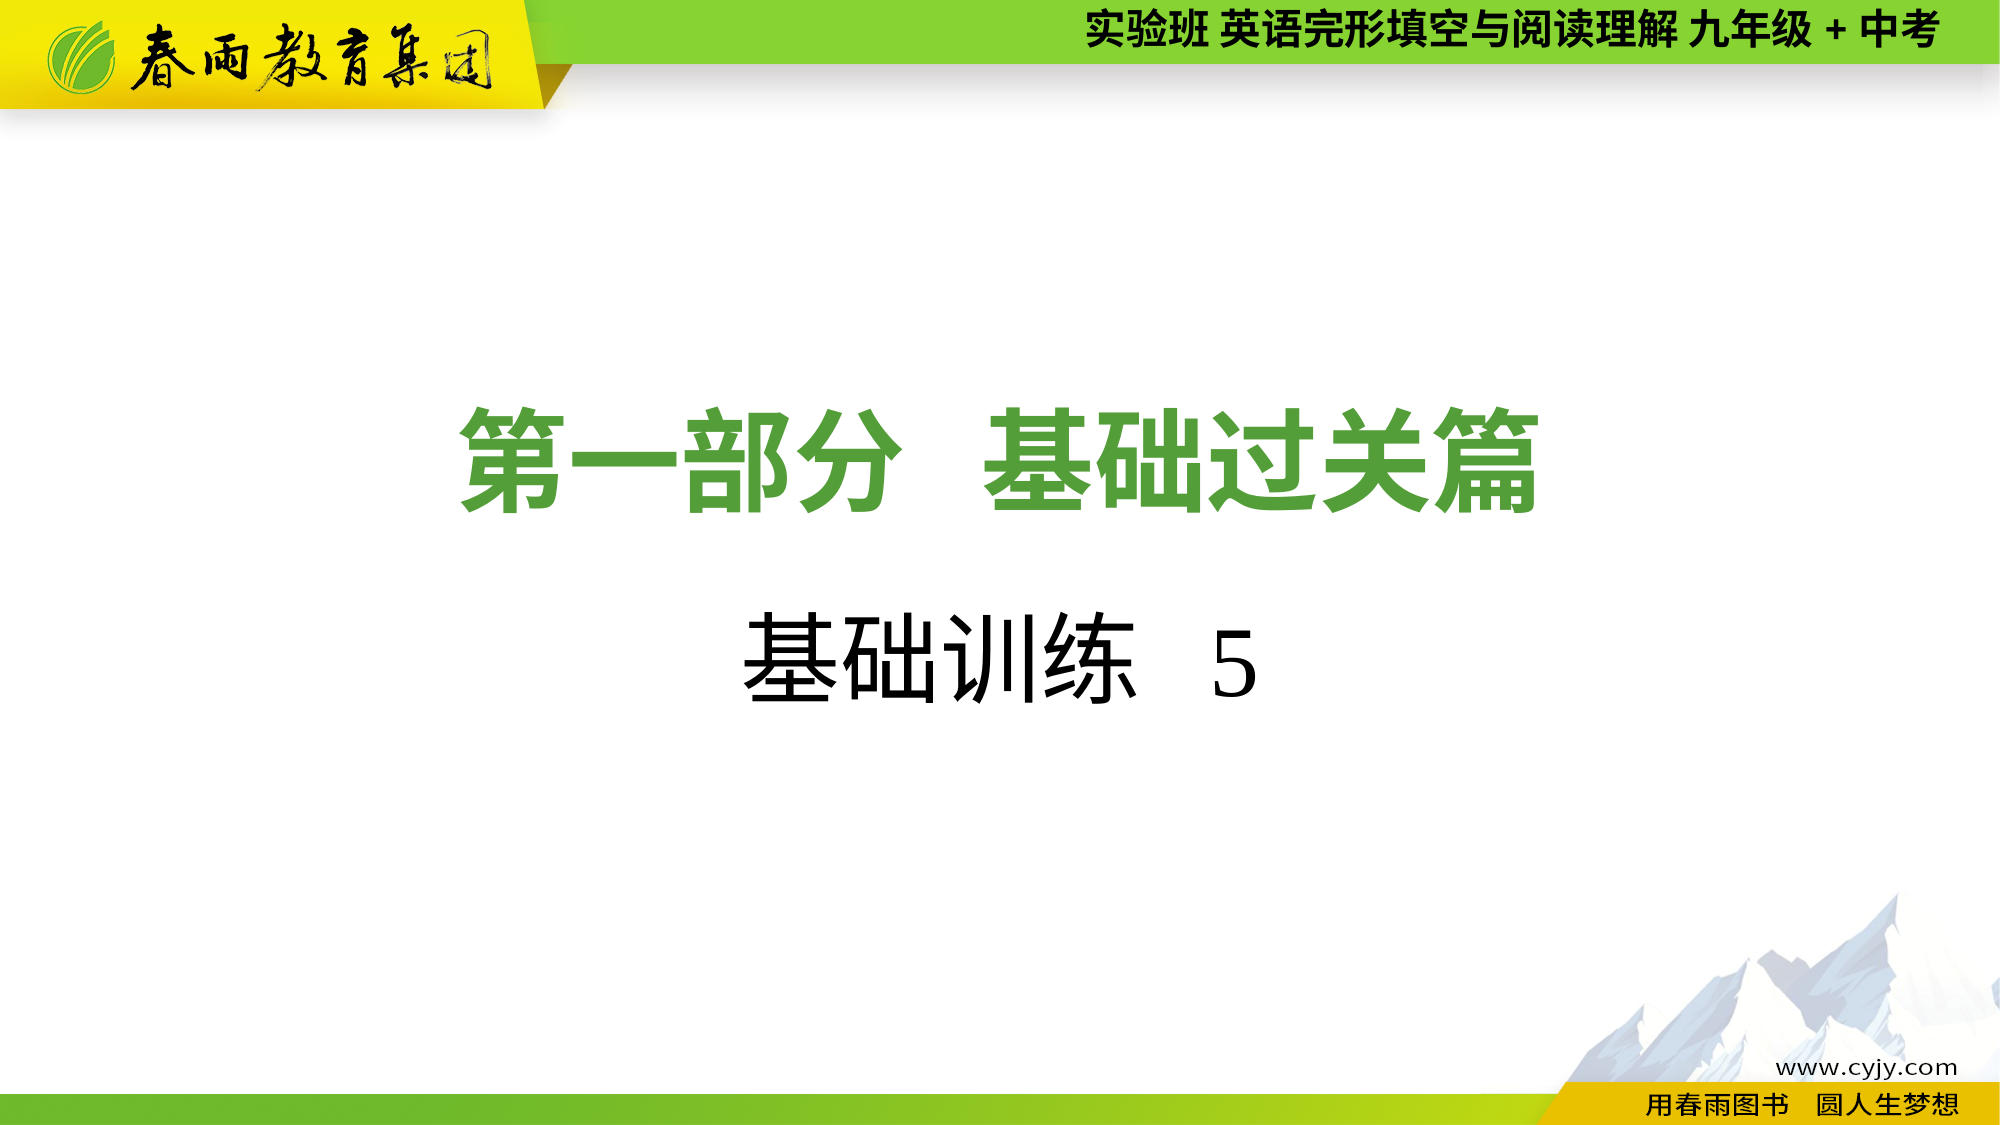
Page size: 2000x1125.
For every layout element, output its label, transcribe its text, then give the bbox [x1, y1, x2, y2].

picture [0, 0, 2000, 1125]
text_box 基础训练 5 [54, 528, 1946, 724]
text_box 第一部分 基础过关篇 [54, 316, 1946, 528]
